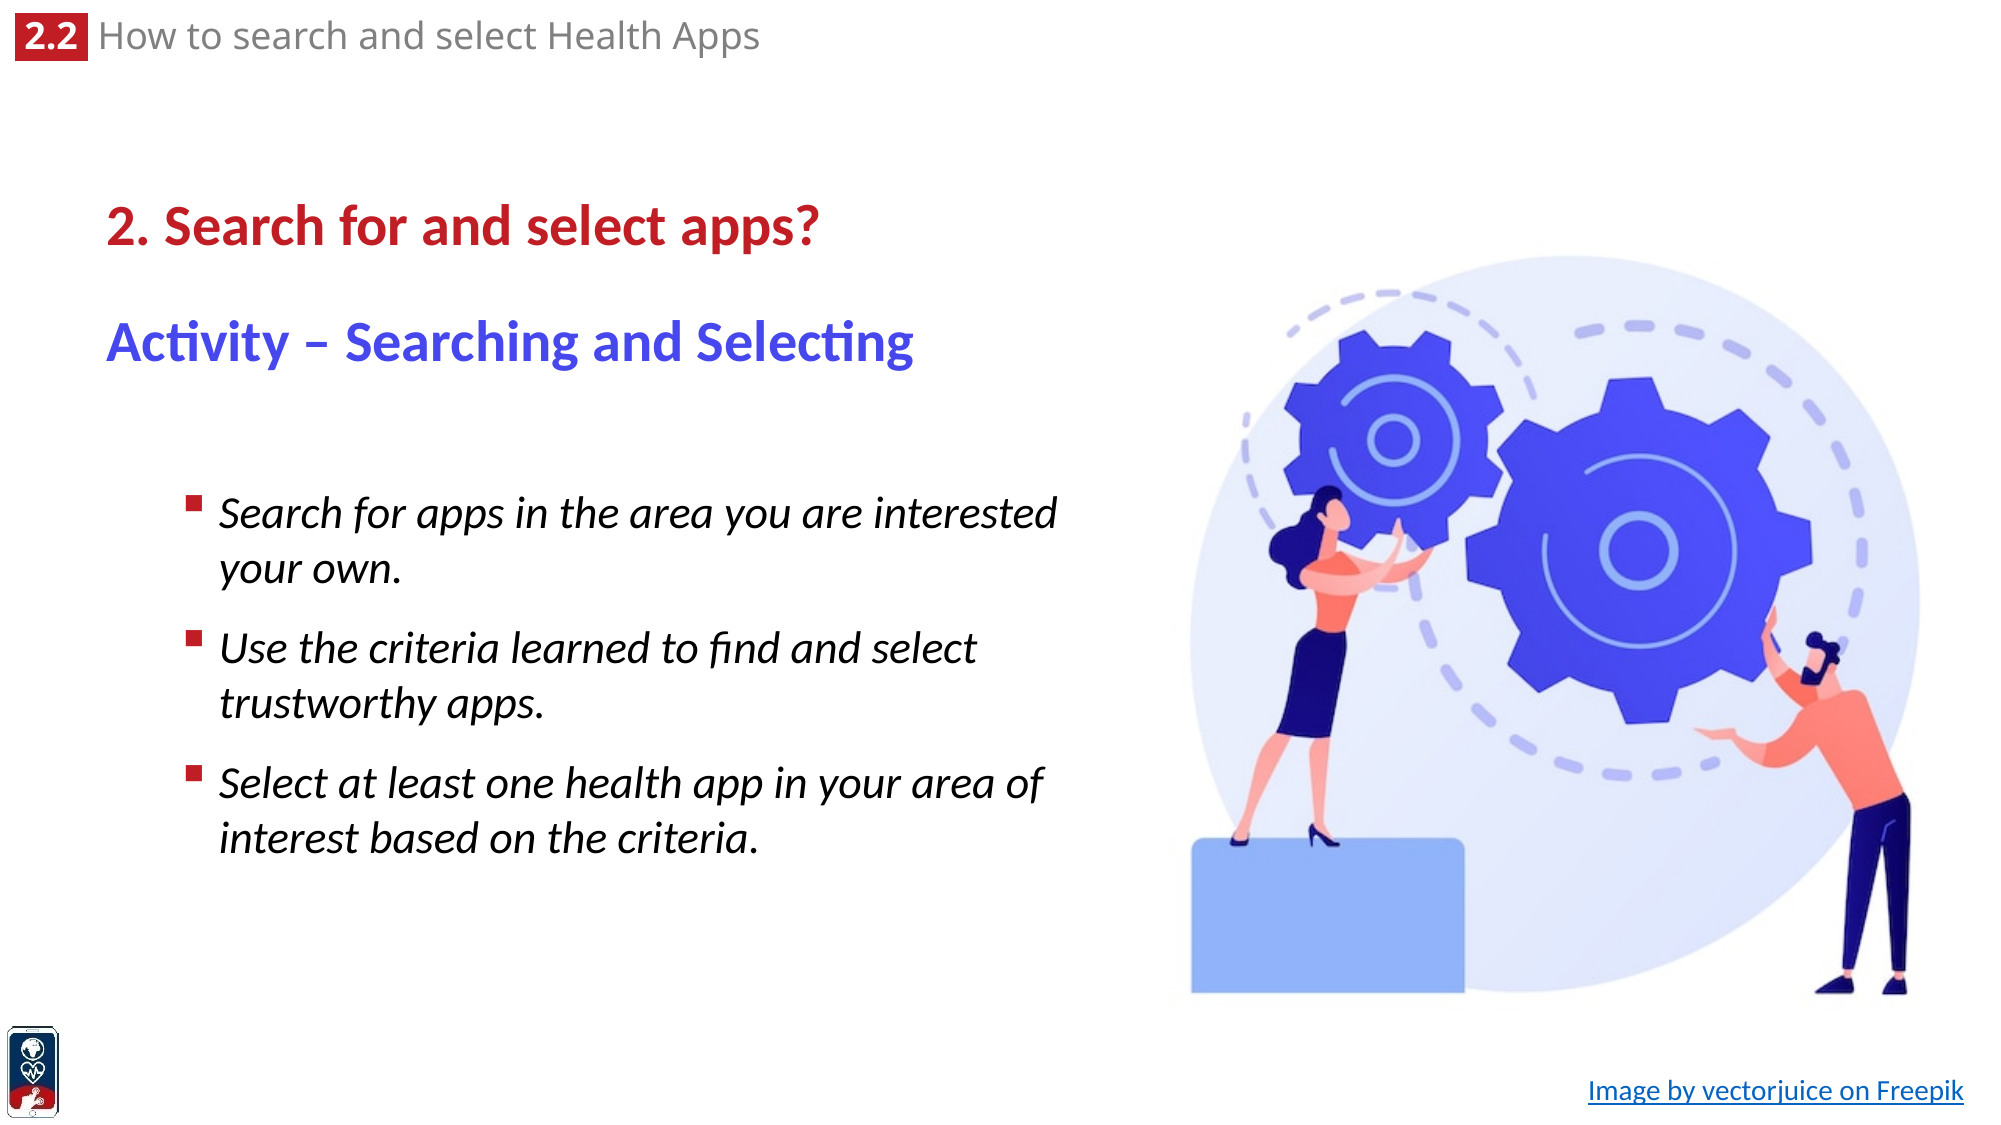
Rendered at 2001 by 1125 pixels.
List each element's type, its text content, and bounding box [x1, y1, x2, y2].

title 2. Search for and select apps? [91, 177, 1069, 277]
picture [7, 1026, 59, 1118]
picture [1069, 136, 2000, 1115]
list Activity – Searching and Selecting Search for apps in the area you are interested in on your own. Use the criteria learned to find and select trustworthy apps. Select at least one health app in your area of interest based on the criteria. [91, 295, 1069, 1094]
